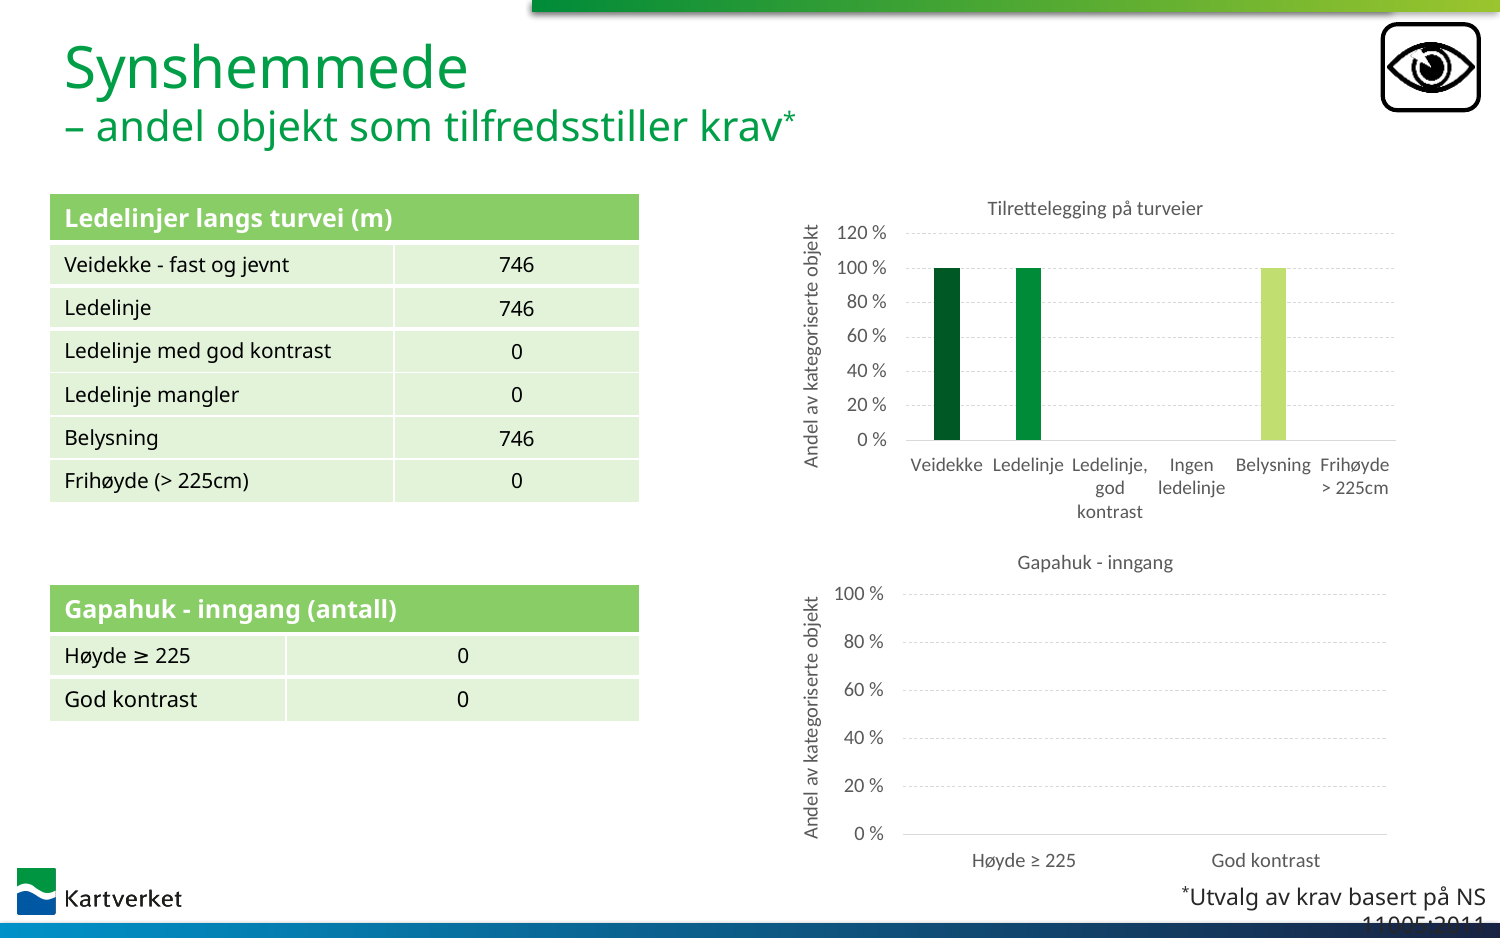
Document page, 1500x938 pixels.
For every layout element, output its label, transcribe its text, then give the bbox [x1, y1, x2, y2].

table_cell Ledelinje med god kontrast [50, 331, 393, 372]
table_cell God kontrast [50, 679, 285, 721]
table_cell 0 [395, 373, 639, 415]
table_cell Frihøyde (> 225cm) [50, 460, 393, 502]
table_cell 0 [287, 679, 639, 721]
text_box *Utvalg av krav basert på NS 11005:2011 [1068, 873, 1500, 938]
table_cell 0 [395, 331, 639, 372]
table_cell Belysning [50, 417, 393, 458]
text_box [1382, 24, 1480, 111]
table_header Gapahuk - inngang (antall) [50, 585, 639, 632]
table_cell Veidekke - fast og jevnt [50, 245, 393, 284]
table_cell 746 [395, 288, 639, 327]
table_cell 746 [395, 245, 639, 284]
picture [791, 187, 1400, 526]
table_cell 746 [395, 417, 639, 458]
table_cell Høyde ≥ 225 [50, 636, 285, 675]
table_cell 0 [395, 460, 639, 502]
table_cell Ledelinje [50, 288, 393, 327]
table_cell Ledelinje mangler [50, 373, 393, 415]
picture [791, 541, 1400, 880]
table_header Ledelinjer langs turvei (m) [50, 194, 639, 240]
text_box Synshemmede – andel objekt som tilfredsstiller krav* [49, 24, 1431, 158]
table_cell 0 [287, 636, 639, 675]
